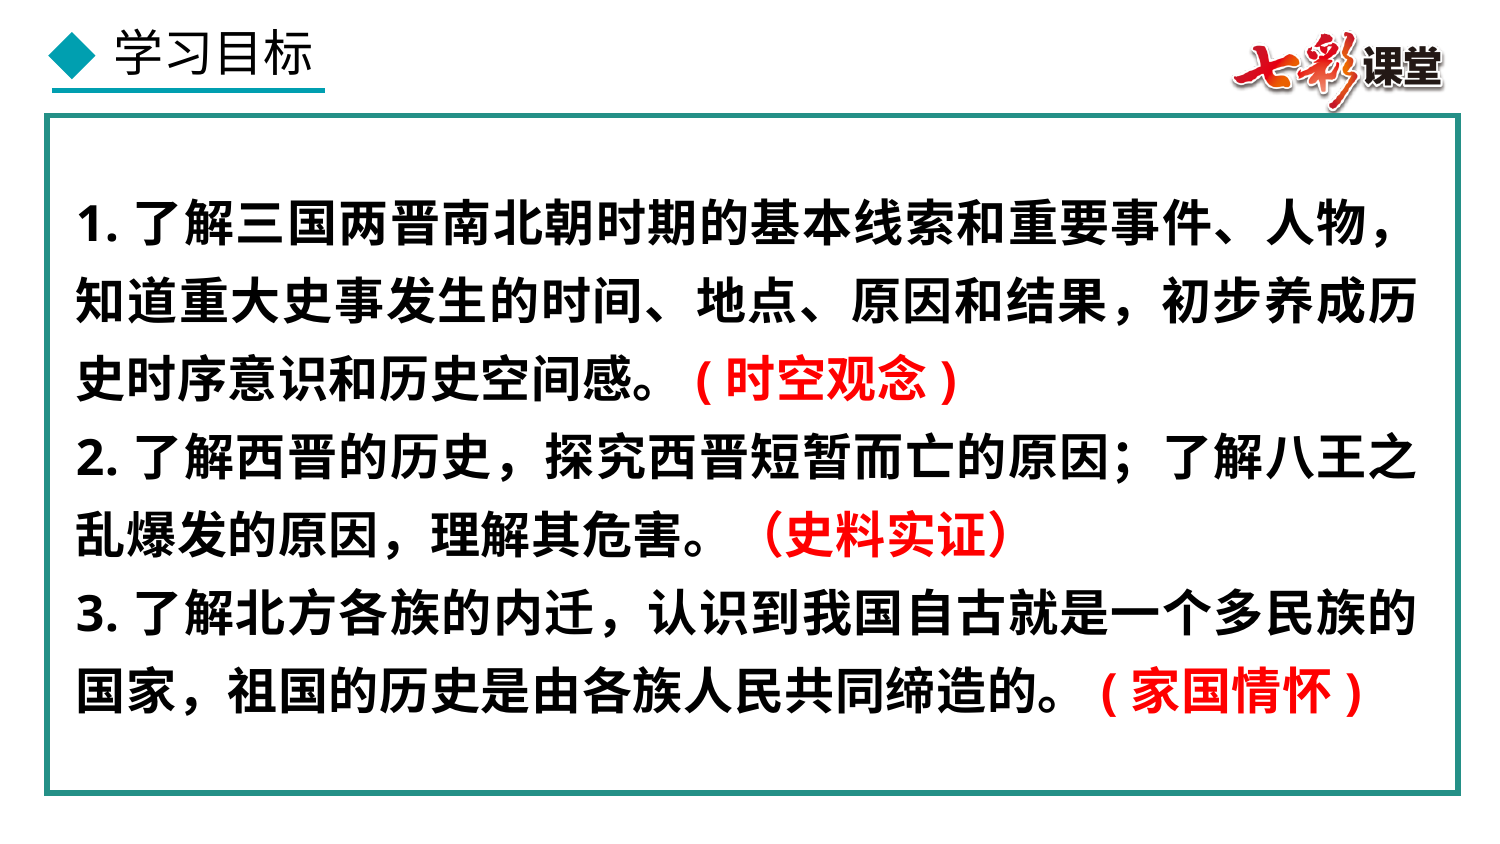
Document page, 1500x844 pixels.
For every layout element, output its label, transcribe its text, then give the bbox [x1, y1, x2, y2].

text_box 1.了解三国两晋南北朝时期的基本线索和重要事件、人物，知道重大史事发生的时间、地点、原因和结果，初步养成历史时序意识和历史空间感。(时空观念) 2.了解西晋的历史，探究西晋短暂而亡的原因；了解八王之乱爆发的原因，理解其危害。（史料实证） 3.了解北方各族的内迁，认识到我国自古就是一个多民族的国家，祖国的历史是由各族人民共同缔造的。(家国情怀) [61, 166, 1435, 727]
text_box [50, 149, 1450, 717]
picture [1228, 26, 1449, 113]
